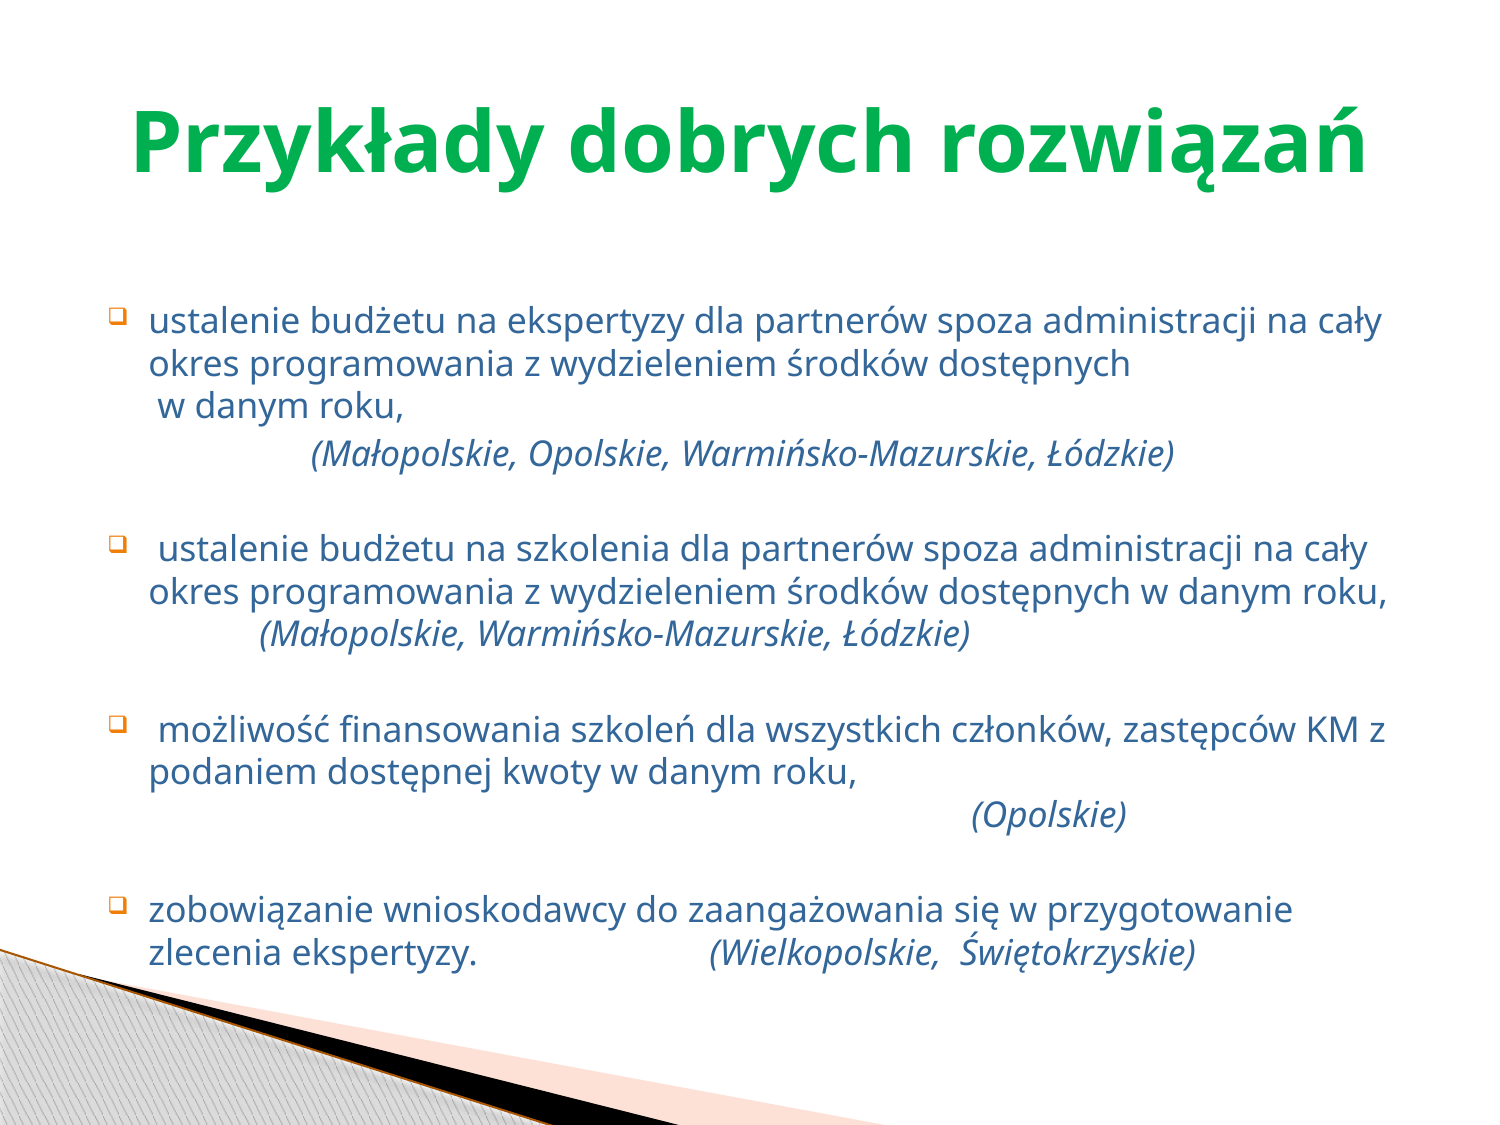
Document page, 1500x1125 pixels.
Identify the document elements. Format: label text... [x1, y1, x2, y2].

title Przykłady dobrych rozwiązań [75, 45, 1425, 233]
list ustalenie budżetu na ekspertyzy dla partnerów spoza administracji na cały okres programowania z wydzieleniem środków dostępnych w danym roku, (Małopolskie, Opolskie, Warmińsko-Mazurskie, Łódzkie) ustalenie budżetu na szkolenia dla partnerów spoza administracji na cały okres programowania z wydzieleniem środków dostępnych w danym roku, (Małopolskie, Warmińsko-Mazurskie, Łódzkie) możliwość finansowania szkoleń dla wszystkich członków, zastępców KM z podaniem dostępnej kwoty w danym roku, (Opolskie) zobowiązanie wnioskodawcy do zaangażowania się w przygotowanie zlecenia ekspertyzy. (Wielkopolskie, Świętokrzyskie) [75, 243, 1425, 986]
